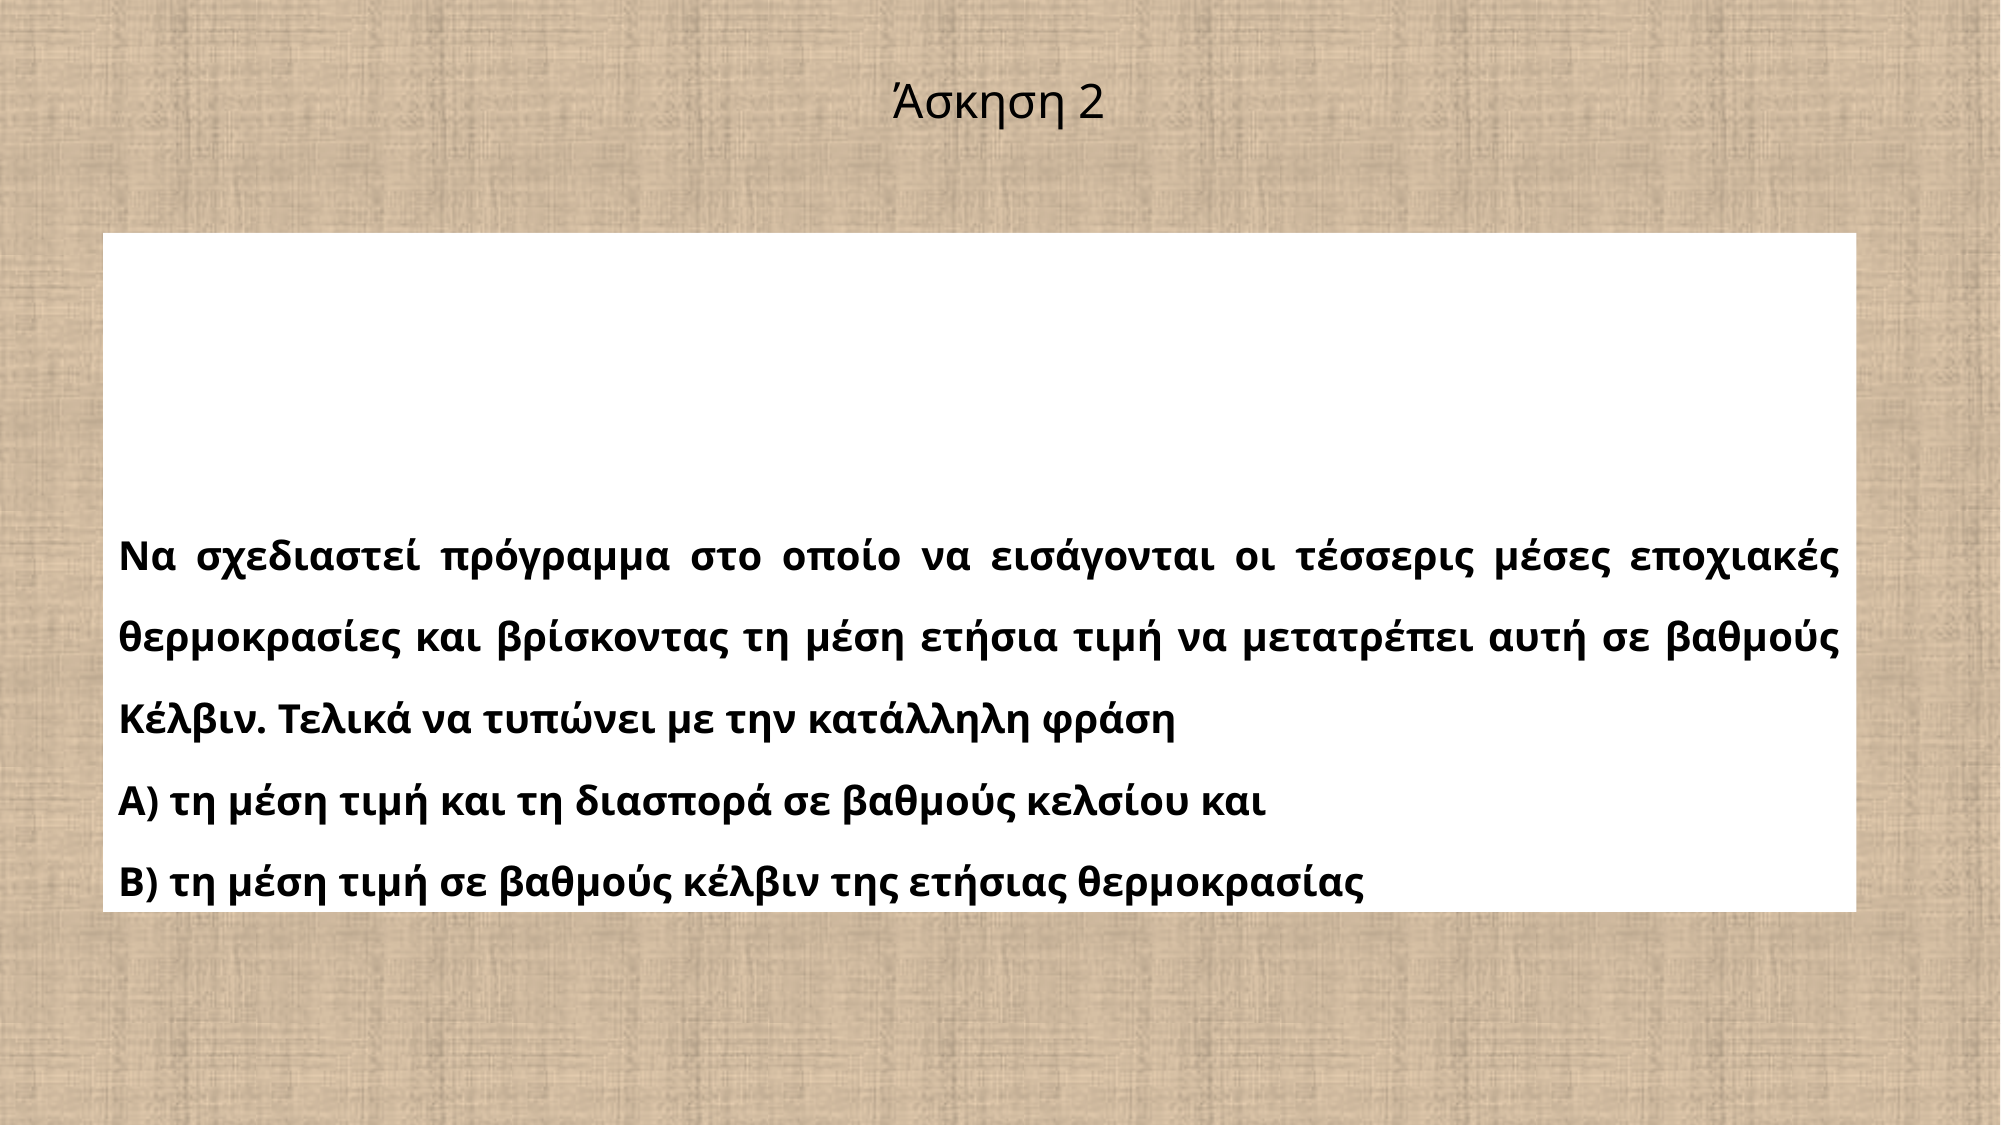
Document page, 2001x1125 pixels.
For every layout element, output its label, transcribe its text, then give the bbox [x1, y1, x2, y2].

title Άσκηση 2 [249, 16, 1750, 137]
text_box Να σχεδιαστεί πρόγραμμα στο οποίο να εισάγονται οι τέσσερις μέσες εποχιακές θερμοκρασίες και βρίσκοντας τη μέση ετήσια τιμή να μετατρέπει αυτή σε βαθμούς Κέλβιν. Τελικά να τυπώνει με την κατάλληλη φράση Α) τη μέση τιμή και τη διασπορά σε βαθμούς κελσίου και Β) τη μέση τιμή σε βαθμούς κέλβιν της ετήσιας θερμοκρασίας [103, 232, 1857, 912]
